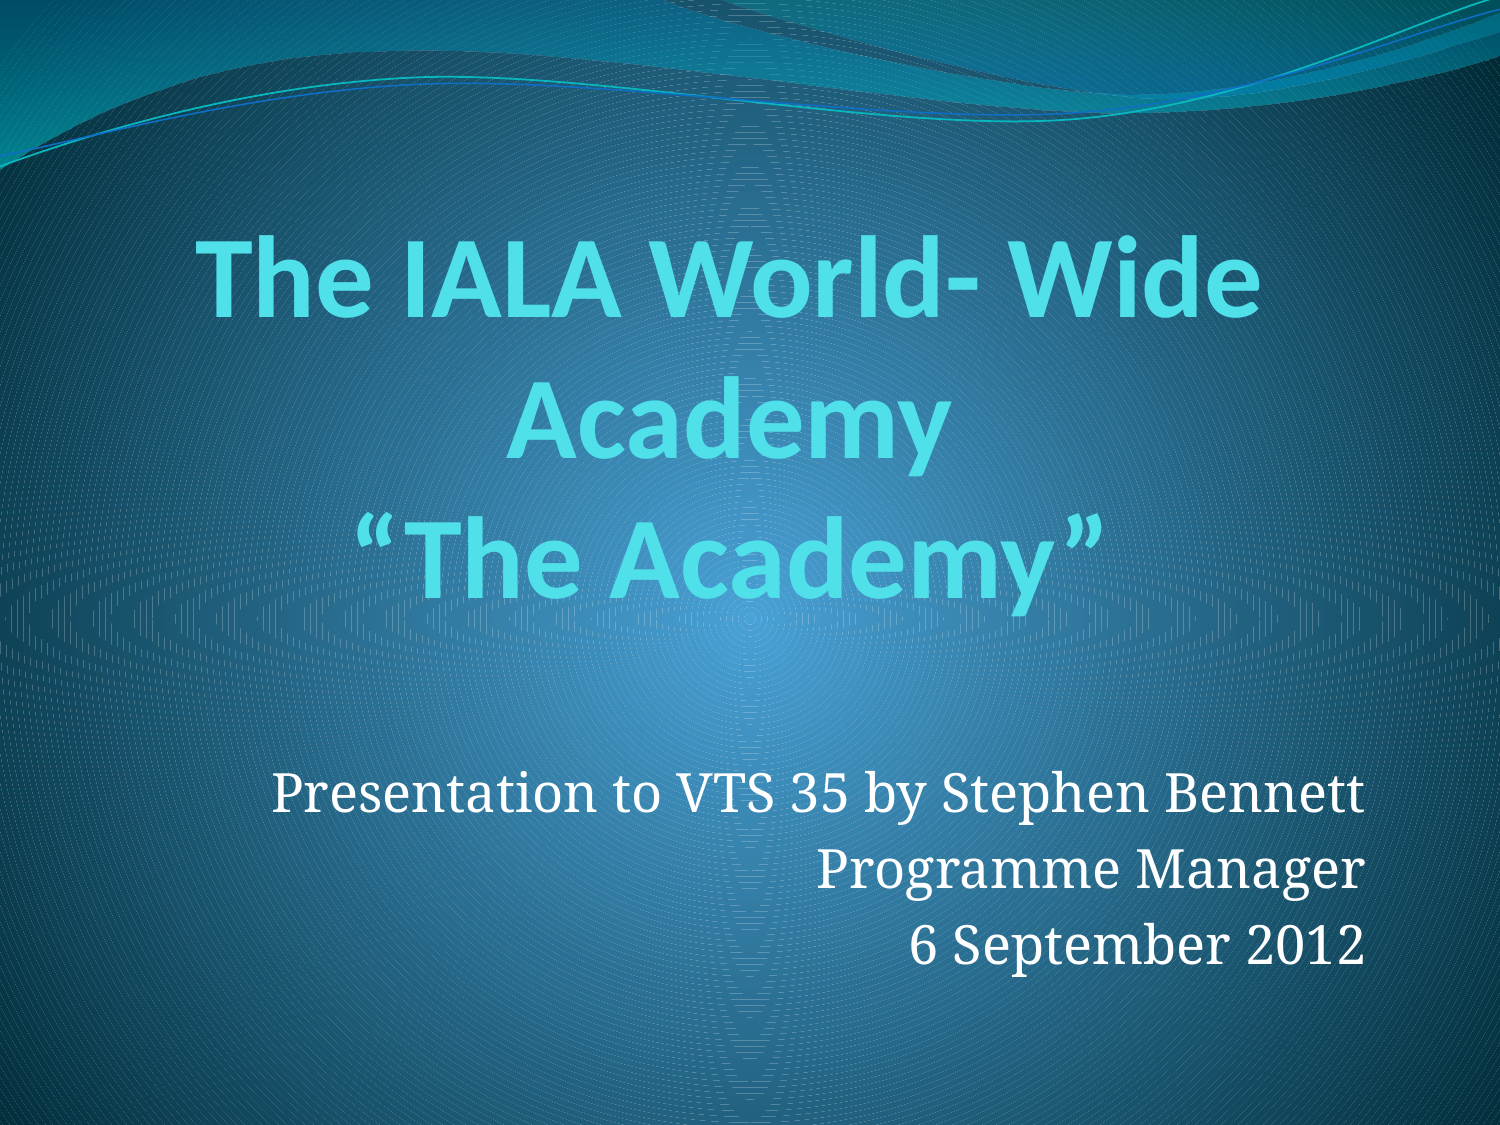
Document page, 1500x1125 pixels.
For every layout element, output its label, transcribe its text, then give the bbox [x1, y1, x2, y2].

title The IALA World- Wide Academy “The Academy” [87, 125, 1376, 622]
subtitle Presentation to VTS 35 by Stephen Bennett Programme Manager 6 September 2012 [88, 751, 1377, 1039]
